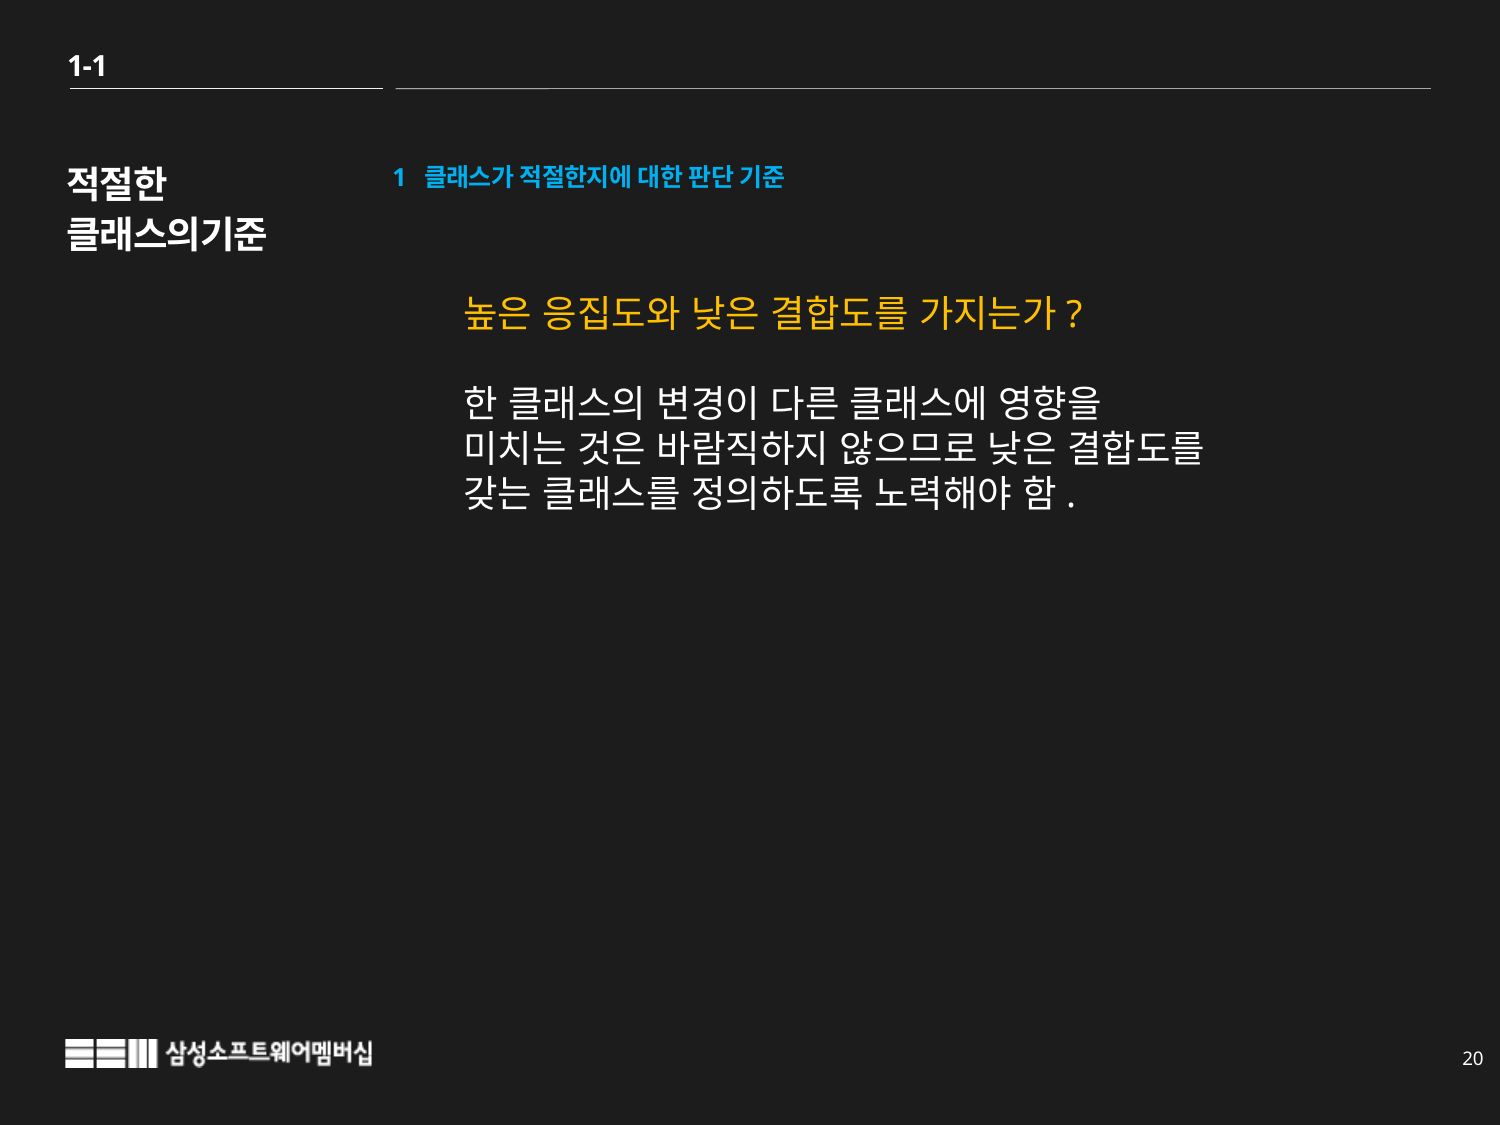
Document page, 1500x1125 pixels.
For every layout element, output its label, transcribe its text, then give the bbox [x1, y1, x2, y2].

text_box 적절한 클래스의기준 [51, 148, 338, 264]
text_box 20 [1377, 1039, 1499, 1080]
text_box 높은 응집도와 낮은 결합도를 가지는가? 한 클래스의 변경이 다른 클래스에 영향을 미치는 것은 바람직하지 않으므로 낮은 결합도를 갖는 클래스를 정의하도록 노력해야 함. [448, 282, 1221, 523]
text_box 1-1 [52, 39, 123, 90]
picture [64, 1039, 375, 1068]
text_box 1 클래스가 적절한지에 대한 판단 기준 [377, 154, 803, 199]
